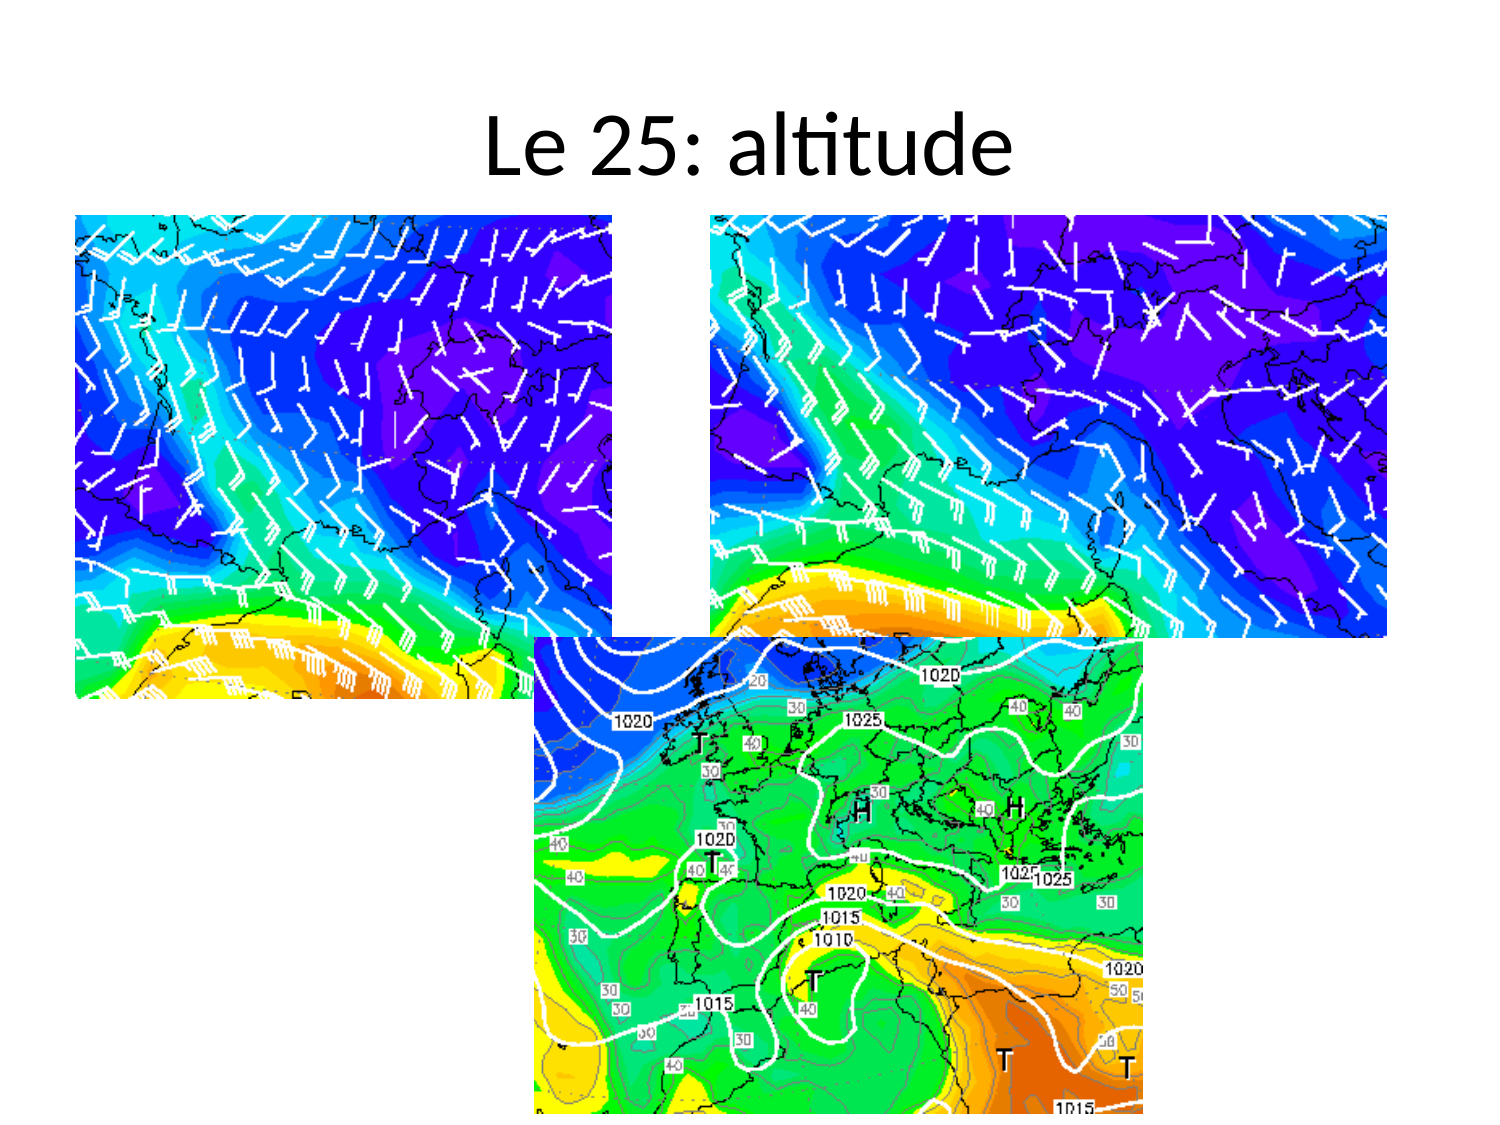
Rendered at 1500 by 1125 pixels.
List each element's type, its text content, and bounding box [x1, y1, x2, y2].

picture [74, 214, 1388, 1115]
title Le 25: altitude [75, 45, 1425, 233]
